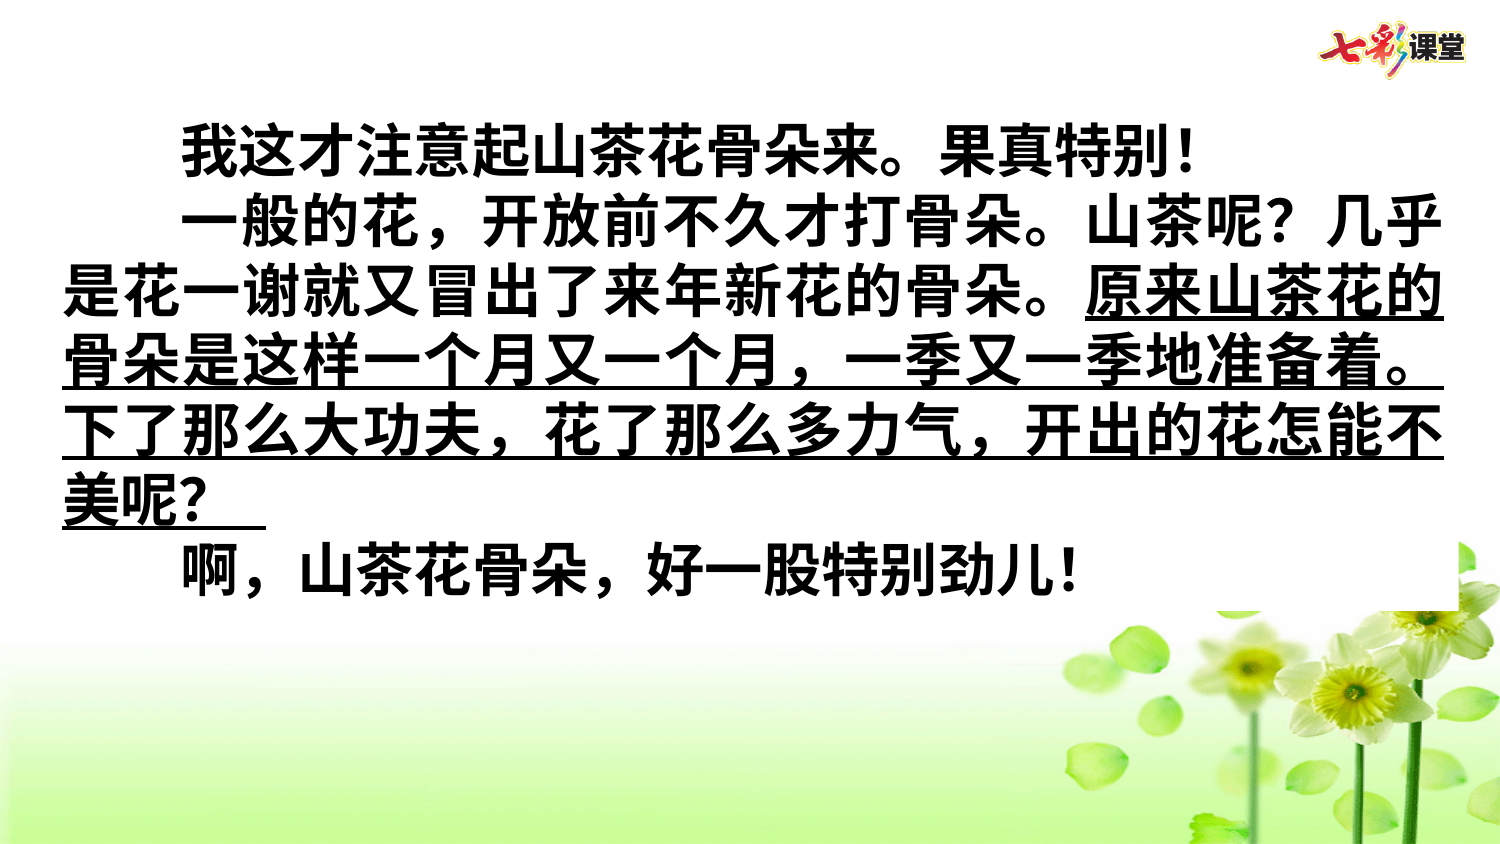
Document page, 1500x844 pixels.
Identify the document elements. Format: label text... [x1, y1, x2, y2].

picture [0, 0, 1500, 844]
text_box 我这才注意起山茶花骨朵来。果真特别！ 一般的花，开放前不久才打骨朵。山茶呢？几乎是花一谢就又冒出了来年新花的骨朵。原来山茶花的骨朵是这样一个月又一个月，一季又一季地准备着。下了那么大功夫，花了那么多力气，开出的花怎能不美呢？ 啊，山茶花骨朵，好一股特别劲儿！ [47, 106, 1459, 611]
